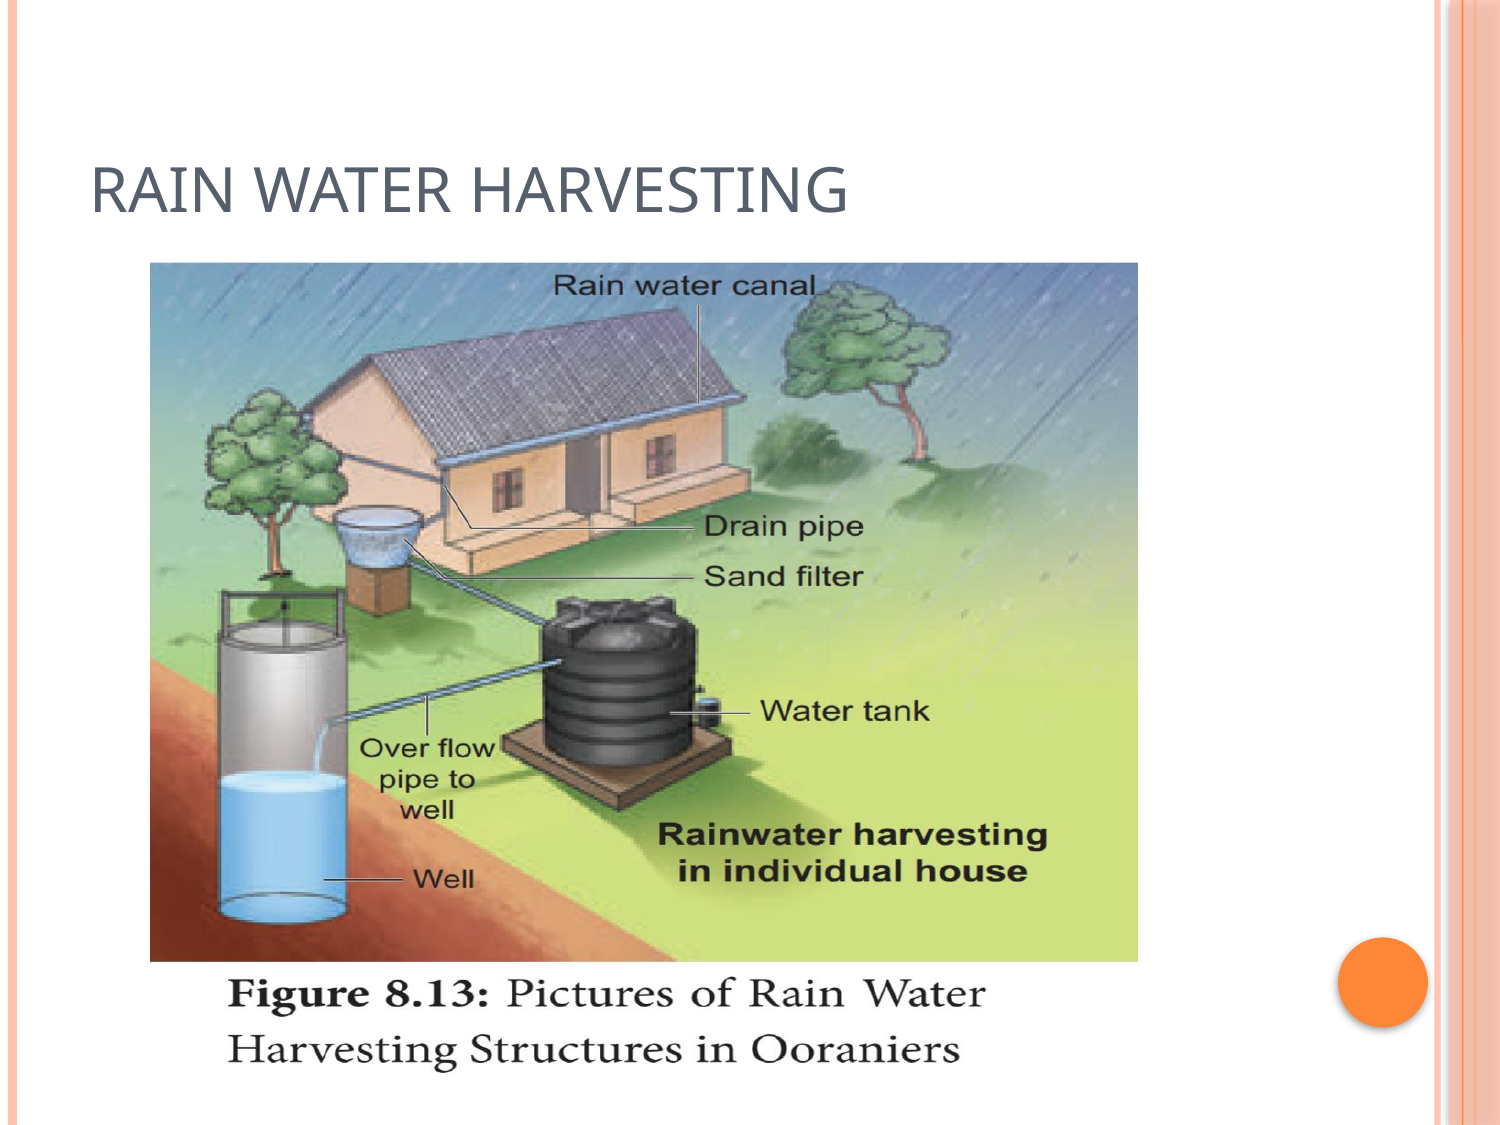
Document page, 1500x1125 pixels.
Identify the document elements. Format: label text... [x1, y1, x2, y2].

title RAIN WATER HARVESTING [75, 45, 1300, 233]
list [149, 261, 1138, 1088]
